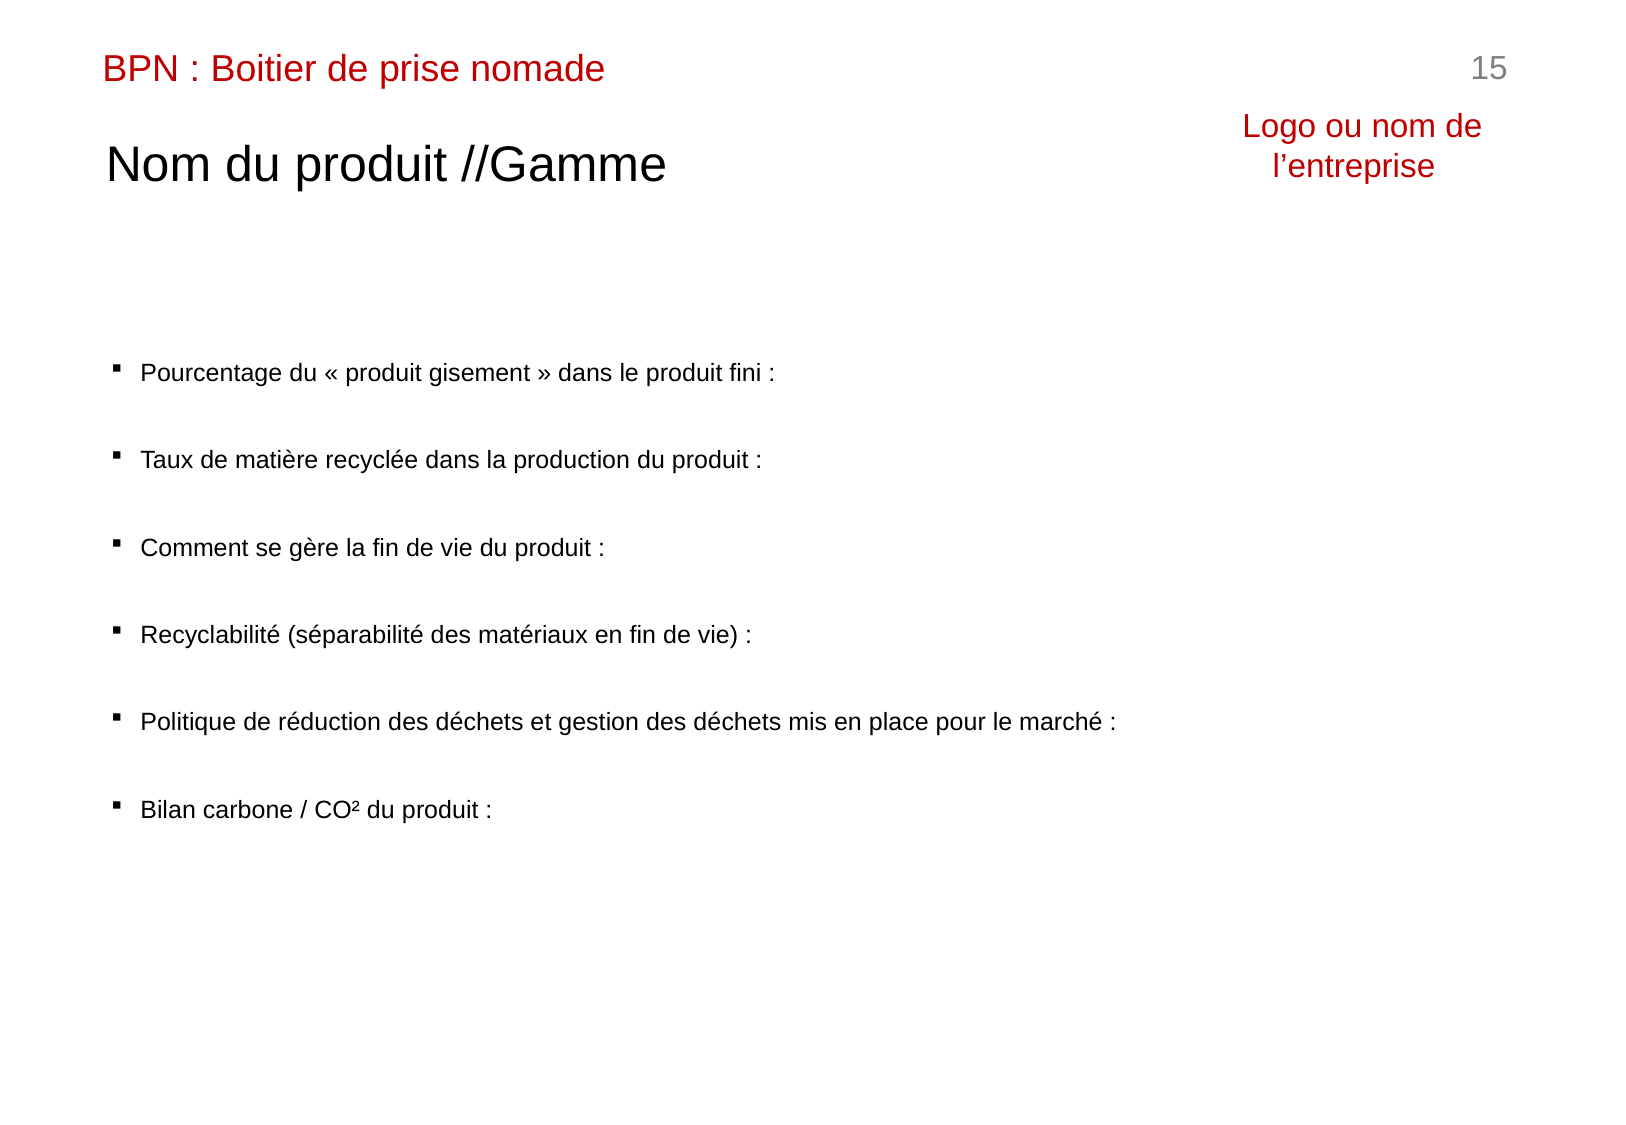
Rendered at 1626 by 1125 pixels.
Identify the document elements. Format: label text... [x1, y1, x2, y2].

title BPN : Boitier de prise nomade [102, 19, 1426, 109]
text_box Pourcentage du « produit gisement » dans le produit fini : Taux de matière recyclée dans la production du produit : Comment se gère la fin de vie du produit : Recyclabilité (séparabilité des matériaux en fin de vie) : Politique de réduction des déchets et gestion des déchets mis en place pour le marché : Bilan carbone / CO² du produit : [81, 304, 1333, 1067]
list Nom du produit //Gamme [91, 109, 1523, 215]
text_box Logo ou nom de l’entreprise [1141, 91, 1567, 197]
slide_number 15 [1426, 19, 1523, 91]
